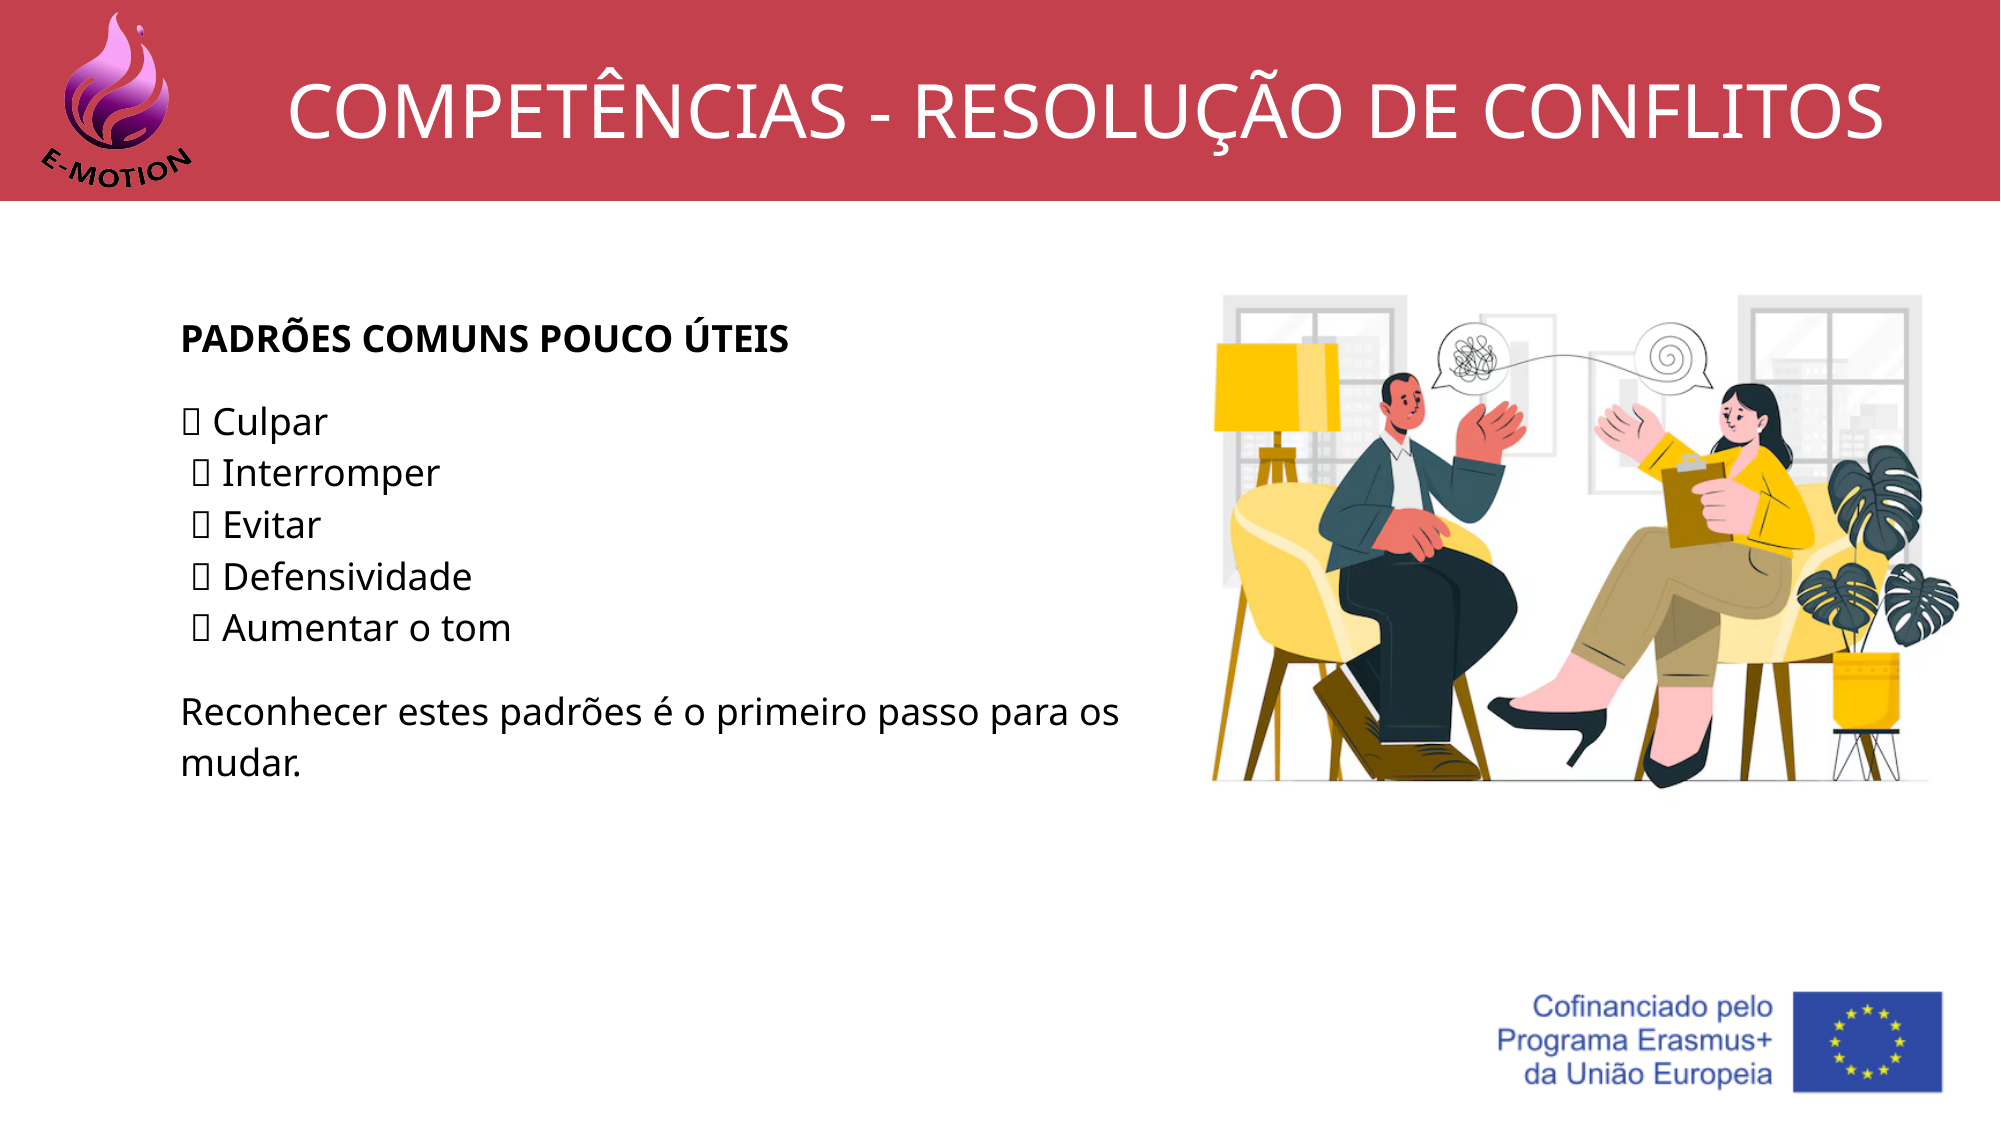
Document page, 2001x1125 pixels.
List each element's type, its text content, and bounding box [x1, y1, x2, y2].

picture [1144, 246, 2000, 817]
picture [0, 0, 253, 247]
text_box COMPETÊNCIAS - RESOLUÇÃO DE CONFLITOS [257, 56, 1903, 198]
picture [1396, 955, 2000, 1125]
text_box PADRÕES COMUNS POUCO ÚTEIS 🚫 Culpar 🚫 Interromper 🚫 Evitar 🚫 Defensividade 🚫 Aumentar o tom Reconhecer estes padrões é o primeiro passo para os mudar. [165, 300, 1178, 868]
